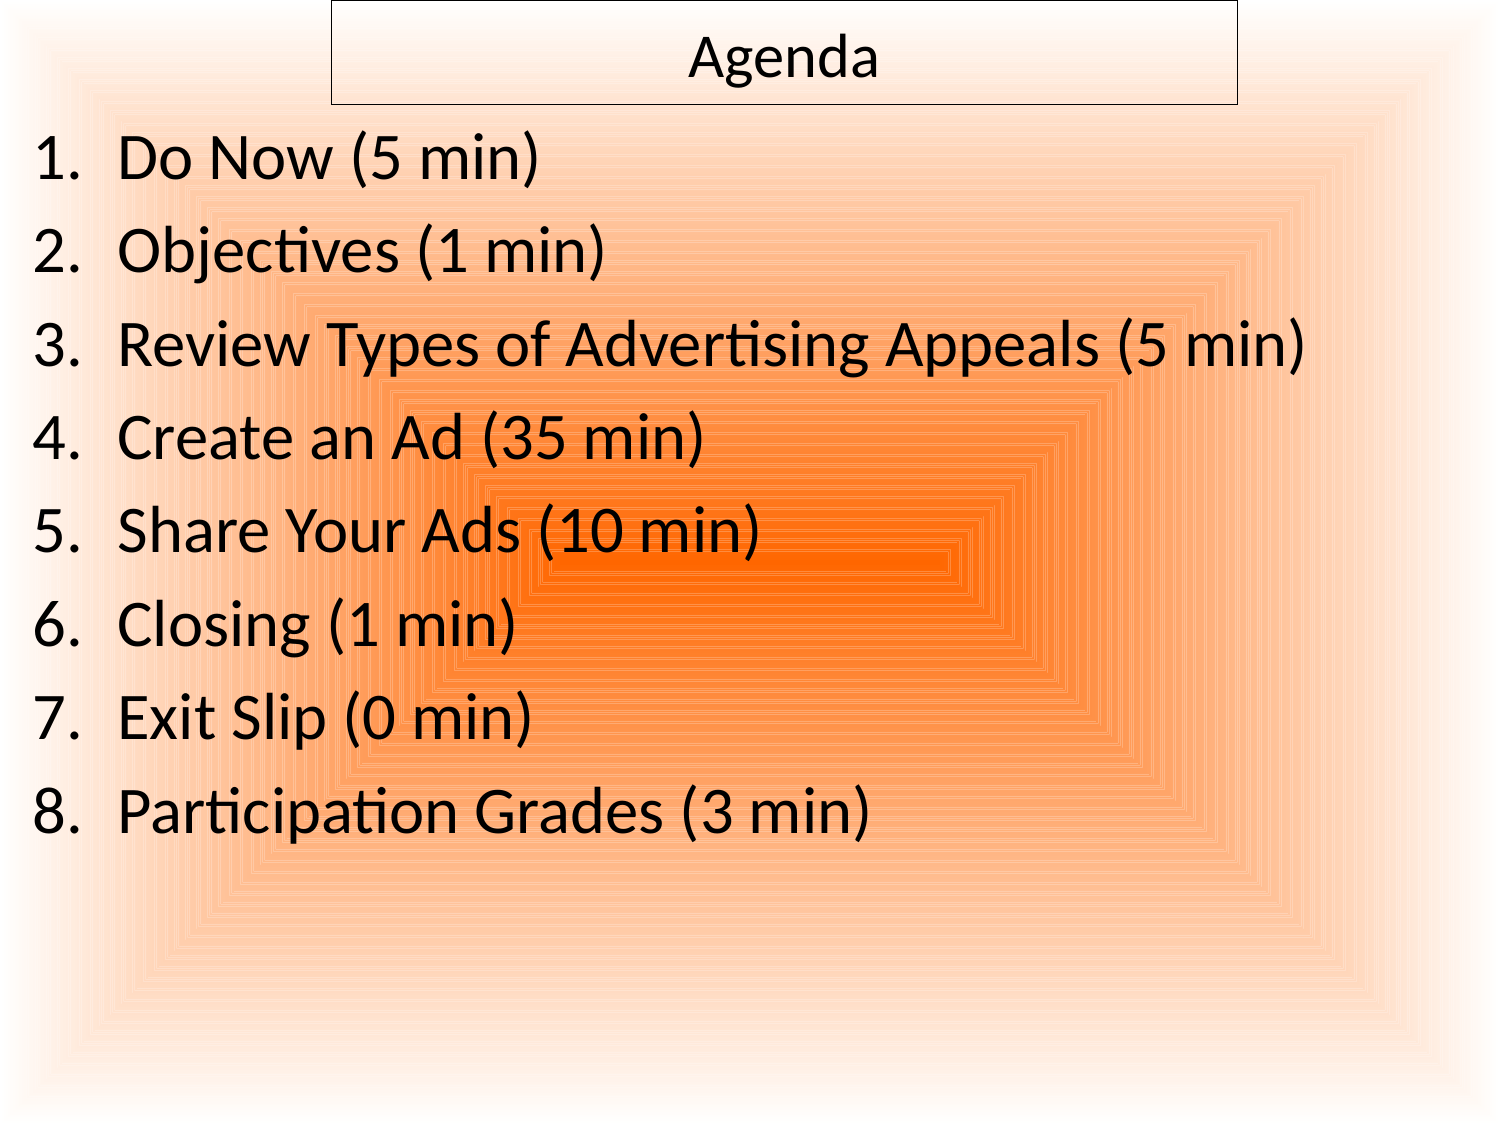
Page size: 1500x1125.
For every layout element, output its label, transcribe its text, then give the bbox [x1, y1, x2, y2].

text_box Agenda [331, 0, 1238, 105]
list Do Now (5 min) Objectives (1 min) Review Types of Advertising Appeals (5 min) Create an Ad (35 min) Share Your Ads (10 min) Closing (1 min) Exit Slip (0 min) Participation Grades (3 min) [0, 104, 1500, 1125]
